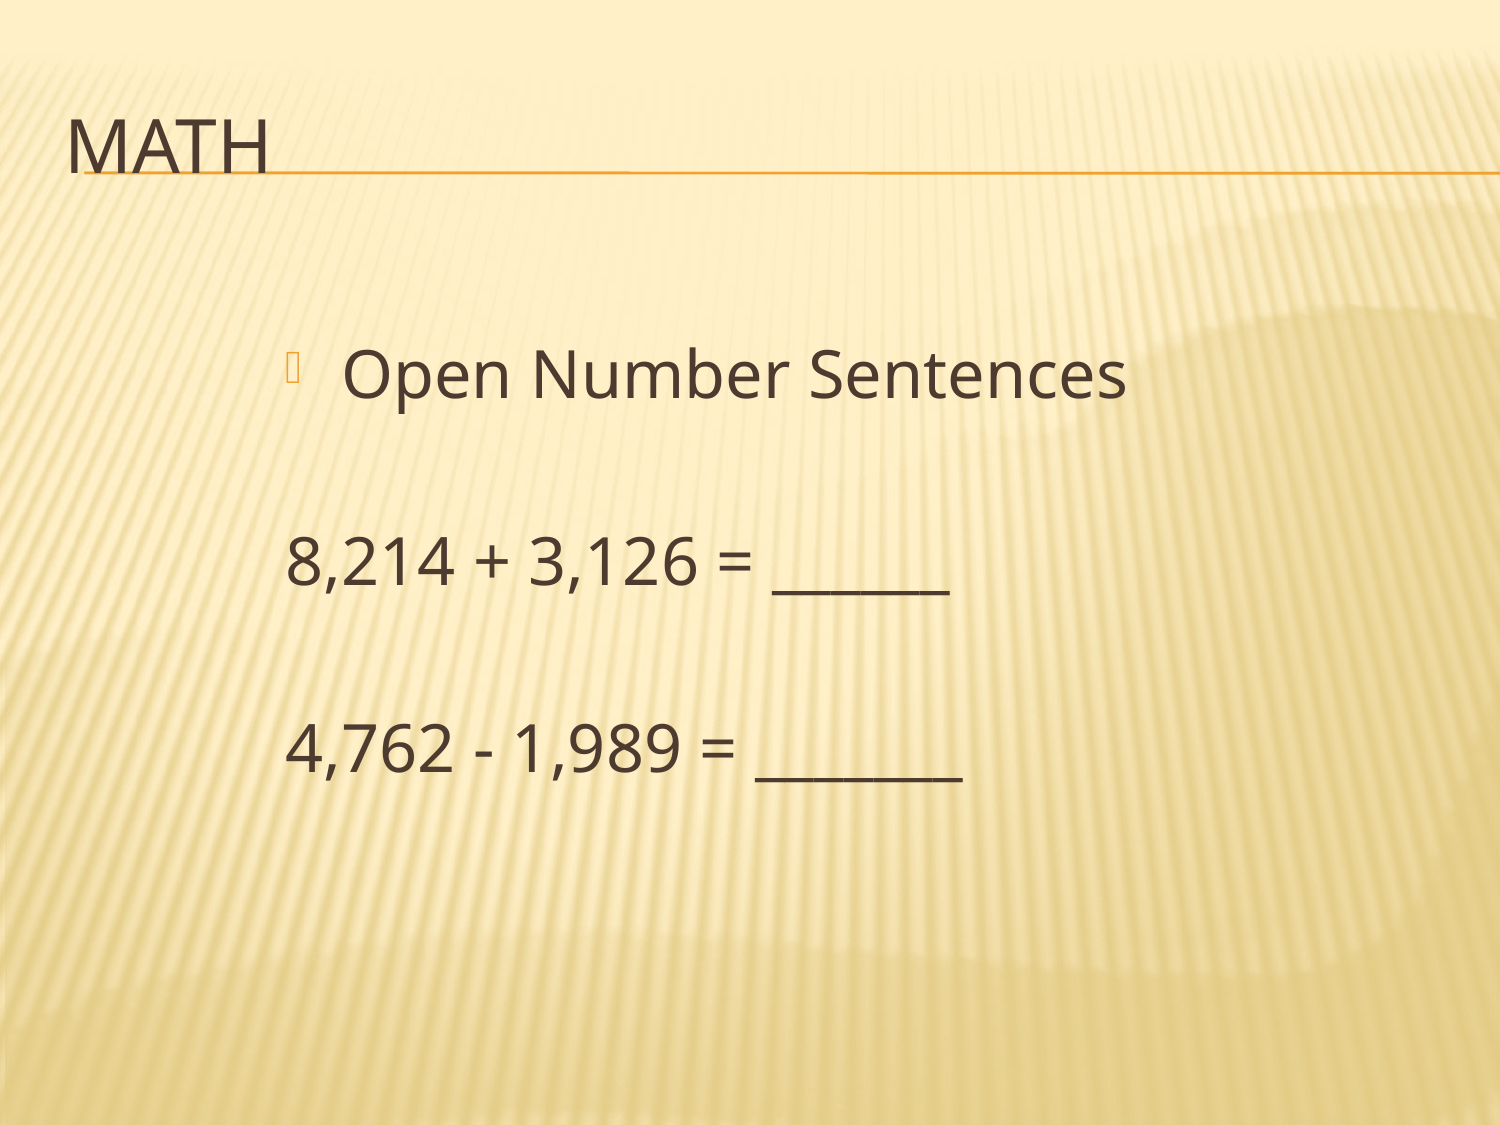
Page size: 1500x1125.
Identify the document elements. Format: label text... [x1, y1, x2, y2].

title Math [50, 75, 1475, 213]
list Open Number Sentences 8,214 + 3,126 = ______ 4,762 - 1,989 = _______ [270, 324, 1363, 1000]
